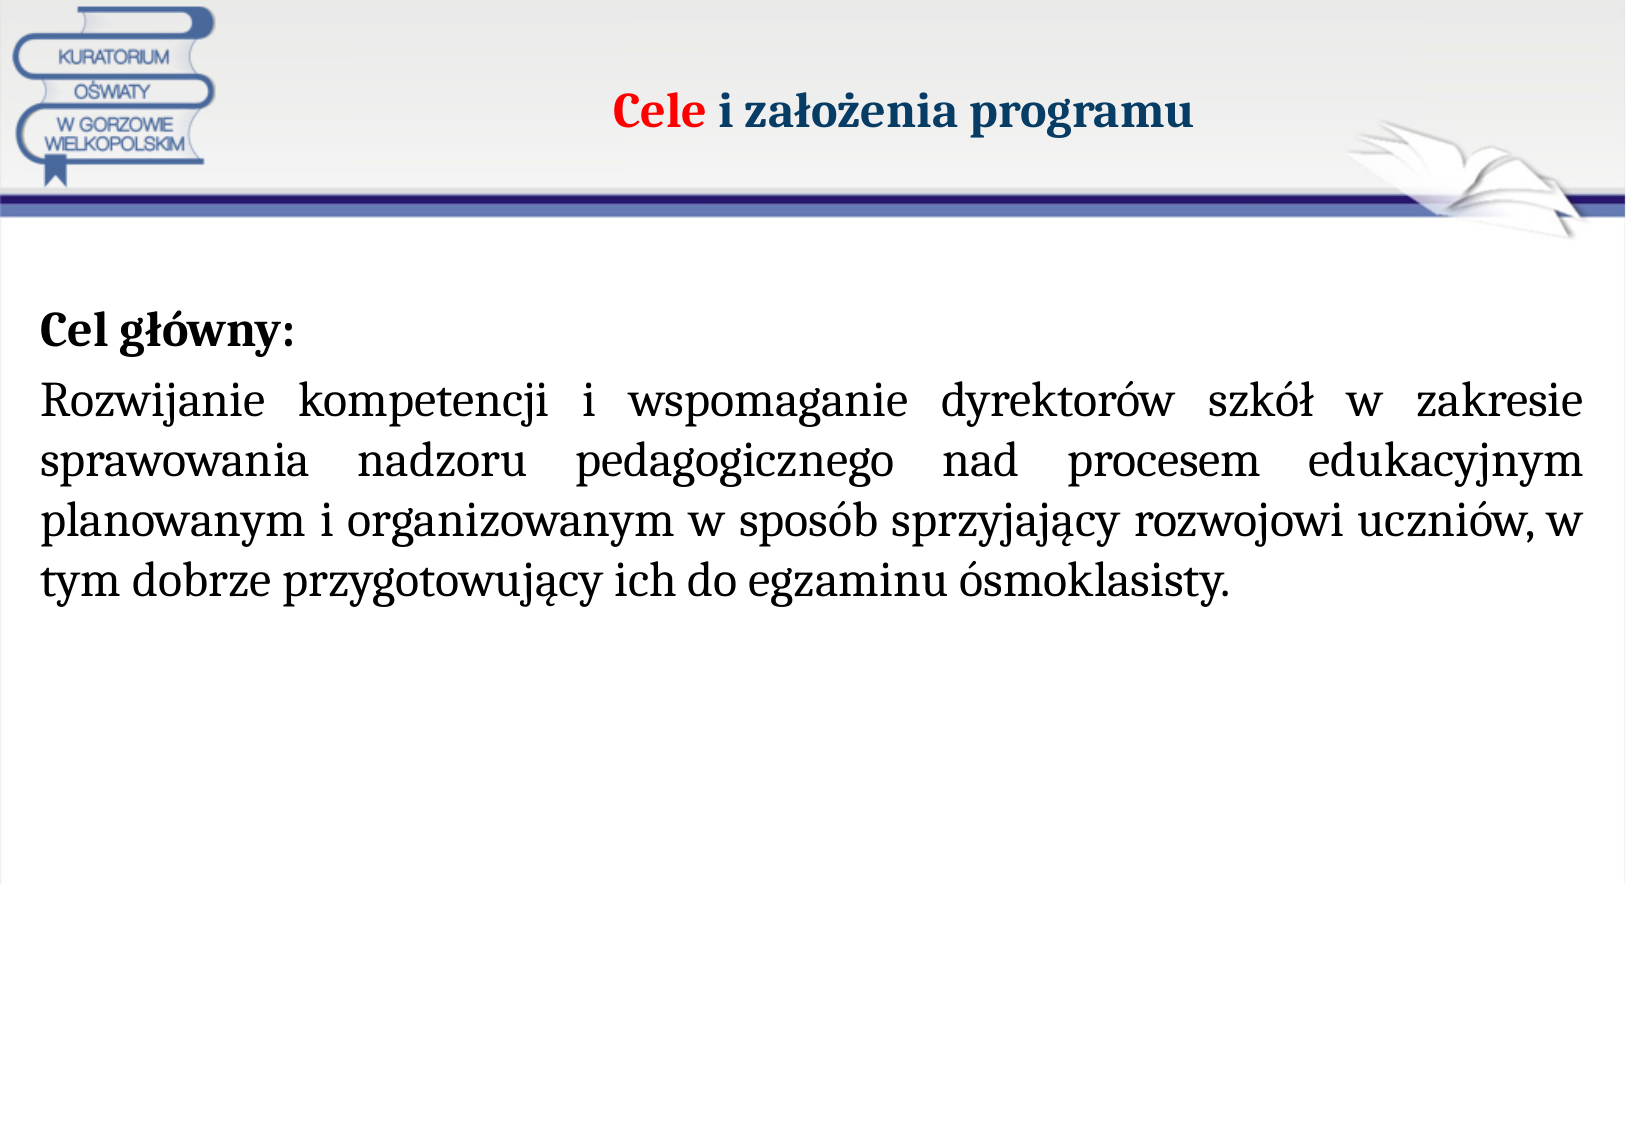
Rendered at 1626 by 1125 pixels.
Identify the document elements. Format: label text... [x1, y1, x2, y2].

list Cel główny: Rozwijanie kompetencji i wspomaganie dyrektorów szkół w zakresie sprawowania nadzoru pedagogicznego nad procesem edukacyjnym planowanym i organizowanym w sposób sprzyjający rozwojowi uczniów, w tym dobrze przygotowujący ich do egzaminu ósmoklasisty. [25, 234, 1600, 938]
picture [0, 0, 1626, 1125]
title Cele i założenia programu [221, 30, 1587, 184]
